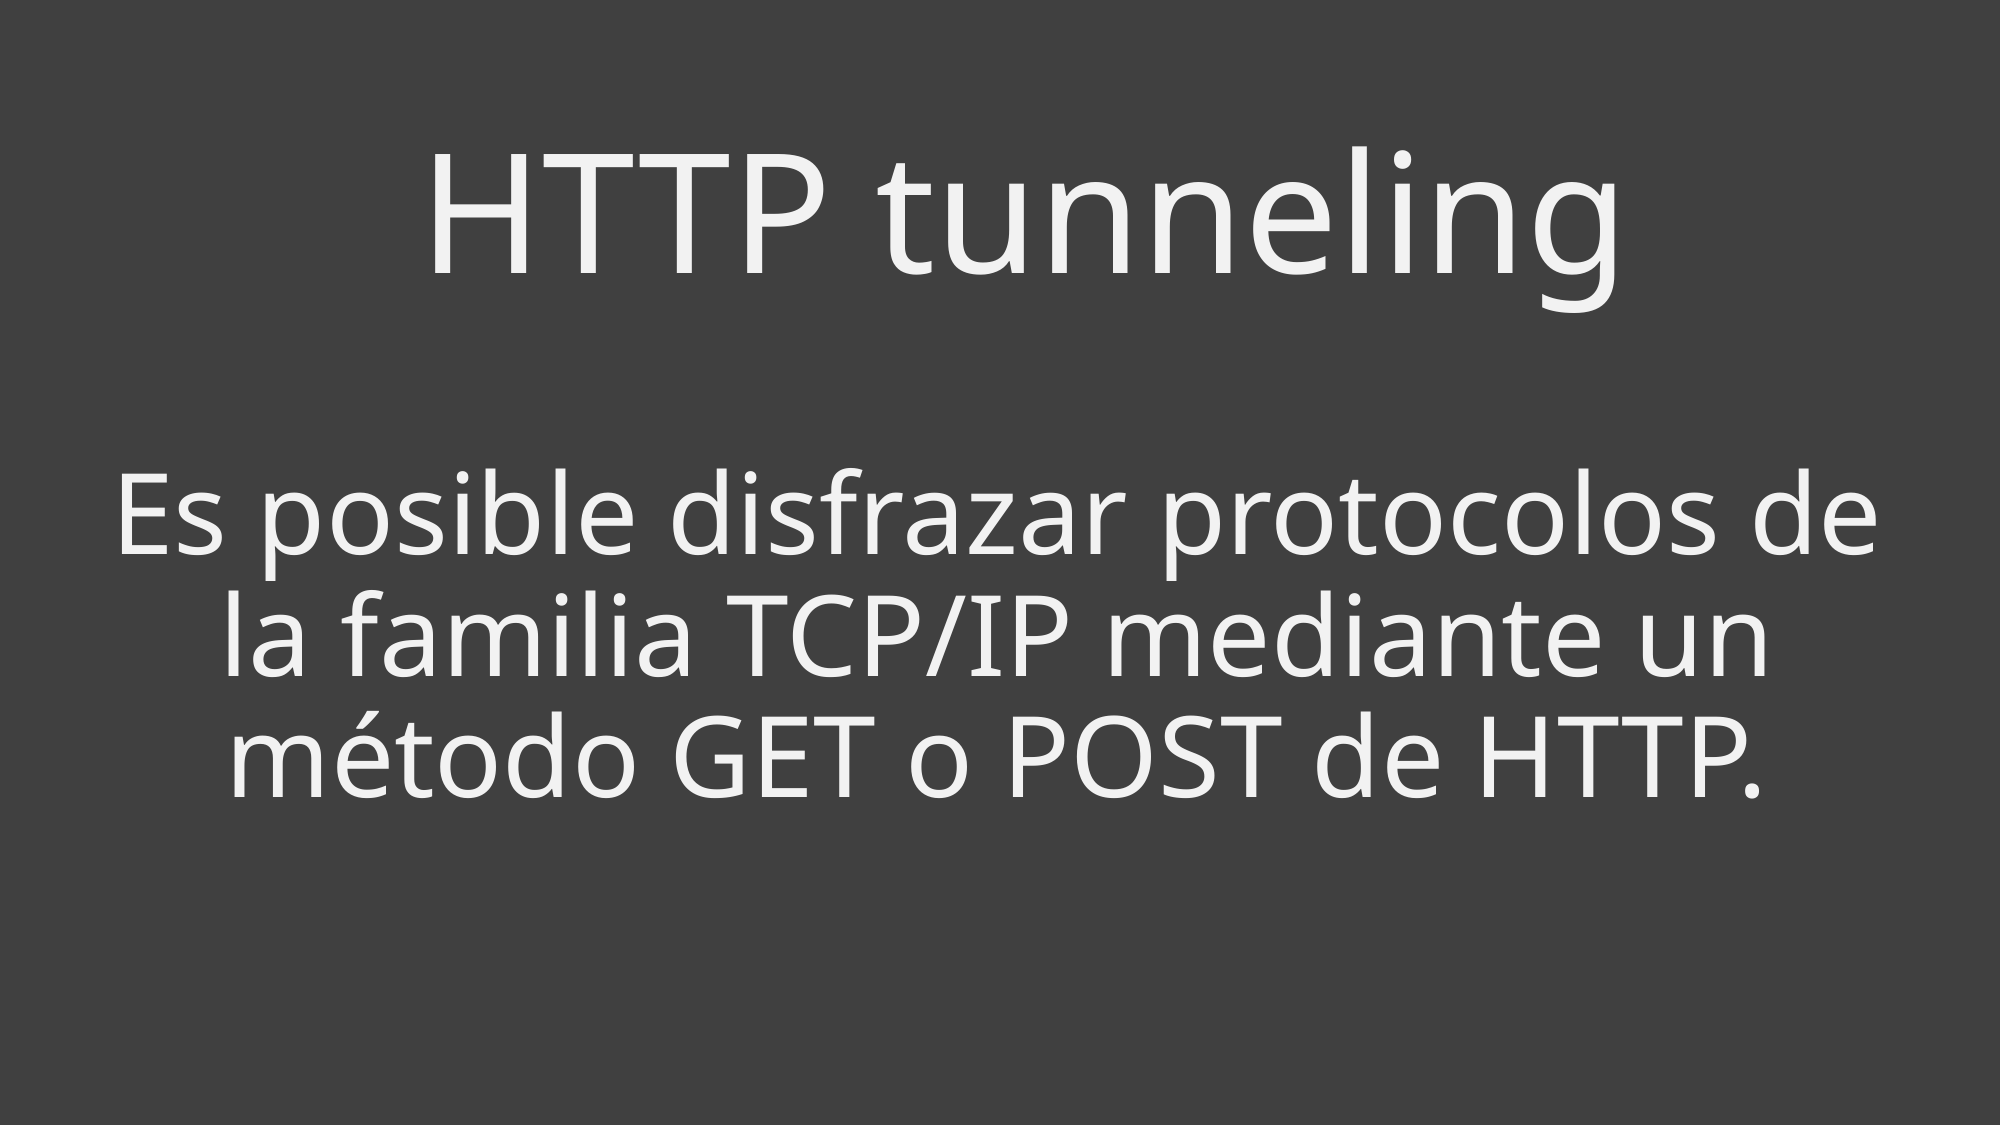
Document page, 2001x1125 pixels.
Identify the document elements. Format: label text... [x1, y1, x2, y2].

text_box HTTP tunneling [24, 0, 2000, 520]
text_box Es posible disfrazar protocolos de la familia TCP/IP mediante un método GET o POST de HTTP. [60, 520, 1934, 941]
